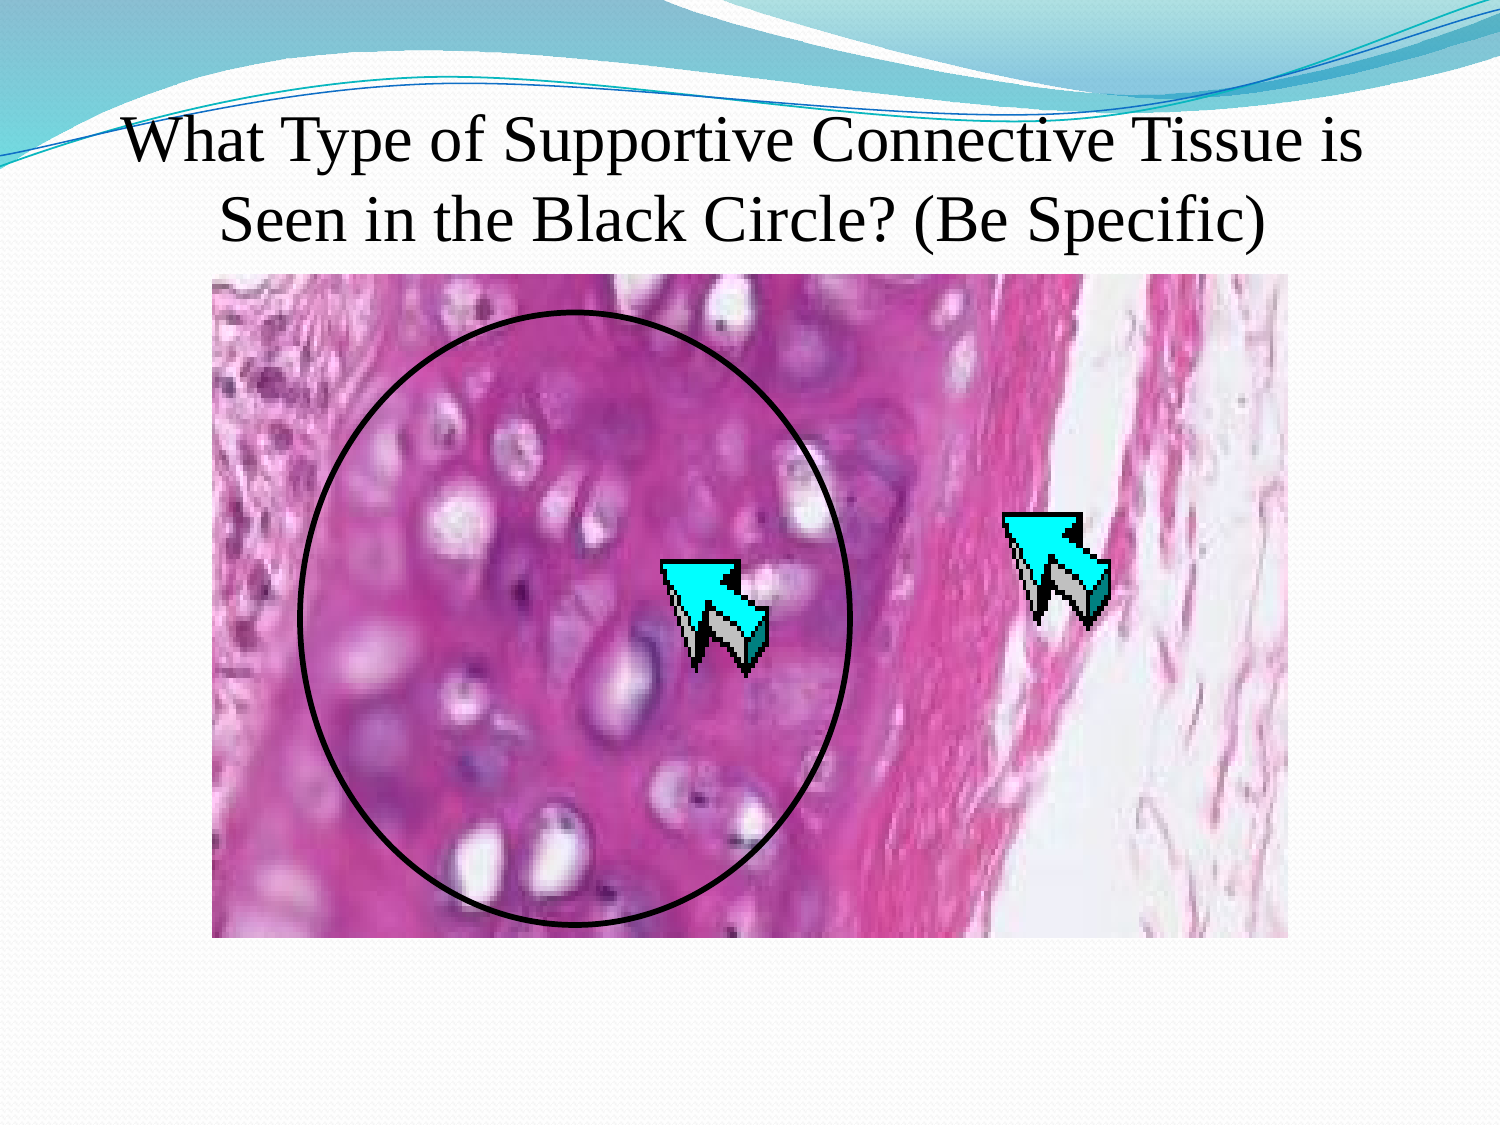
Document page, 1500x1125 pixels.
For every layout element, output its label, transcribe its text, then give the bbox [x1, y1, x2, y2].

text_box What Type of Supportive Connective Tissue is Seen in the Black Circle? (Be Specific) [74, 87, 1413, 263]
picture [212, 274, 1288, 938]
